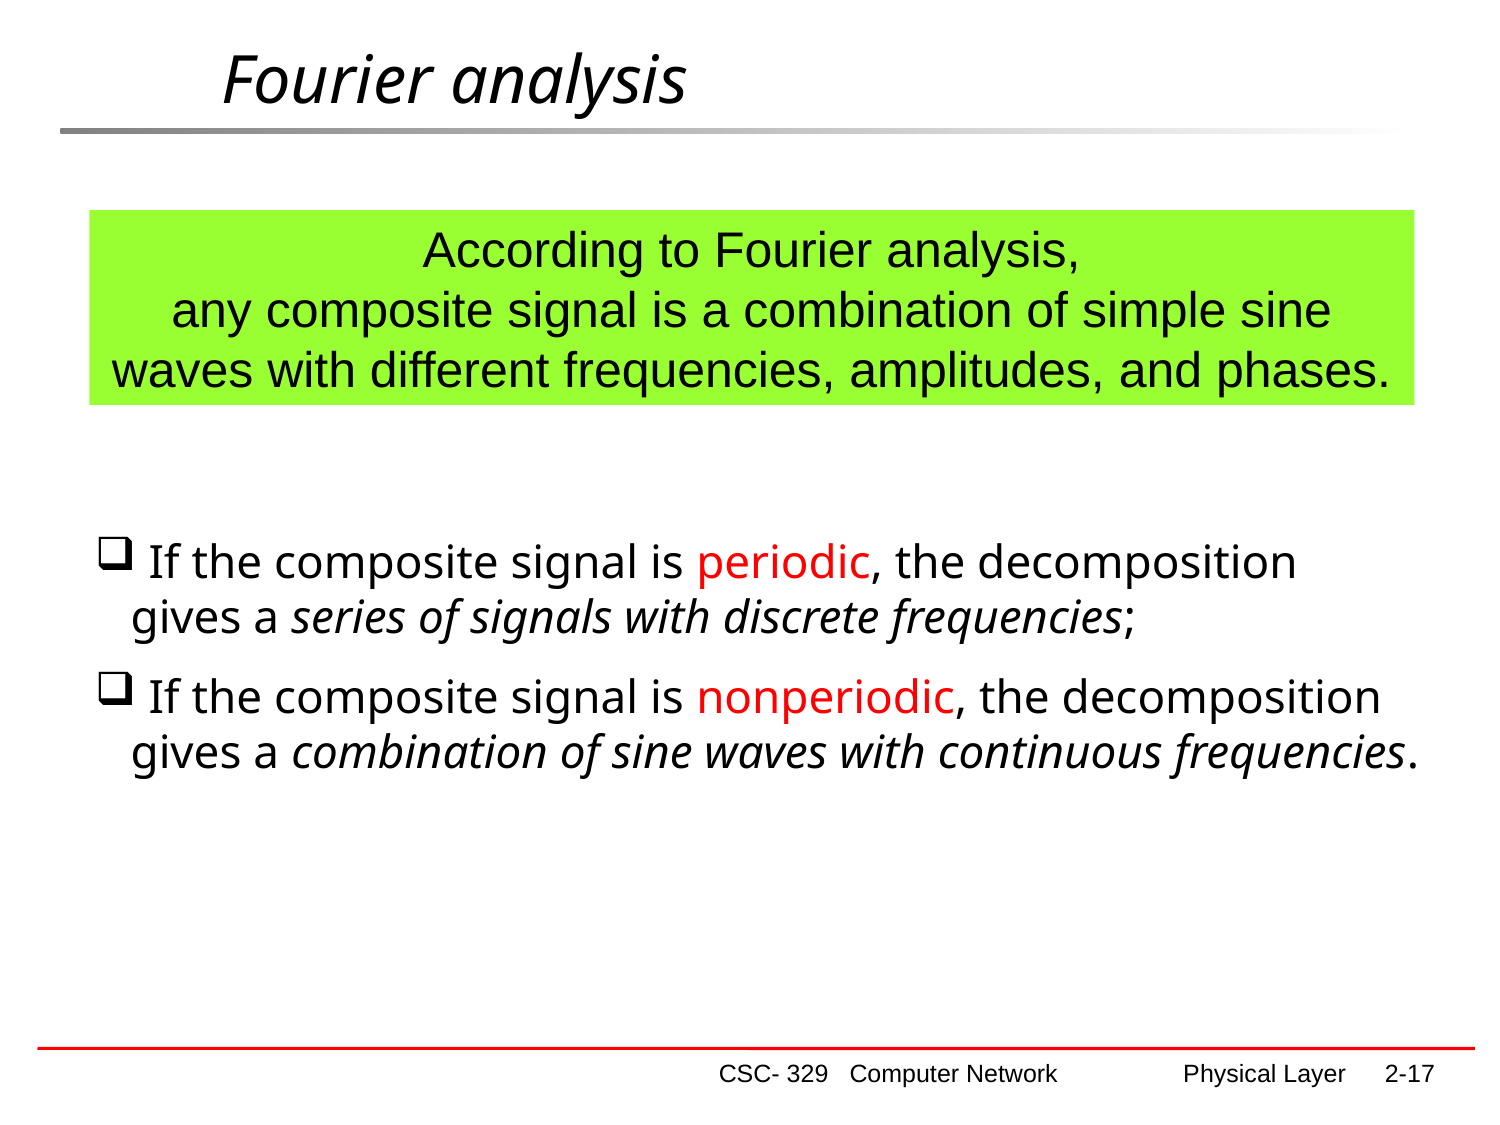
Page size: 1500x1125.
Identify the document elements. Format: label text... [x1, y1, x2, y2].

text_box Fourier analysis [206, 29, 704, 125]
text_box [60, 128, 1410, 134]
footer CSC- 329 Computer Network Physical Layer [501, 1049, 1338, 1125]
text_box According to Fourier analysis, any composite signal is a combination of simple sine waves with different frequencies, amplitudes, and phases. [89, 210, 1415, 405]
slide_number 2-17 [1338, 1049, 1451, 1125]
text_box If the composite signal is periodic, the decomposition gives a series of signals with discrete frequencies; If the composite signal is nonperiodic, the decomposition gives a combination of sine waves with continuous frequencies. [80, 525, 1460, 785]
